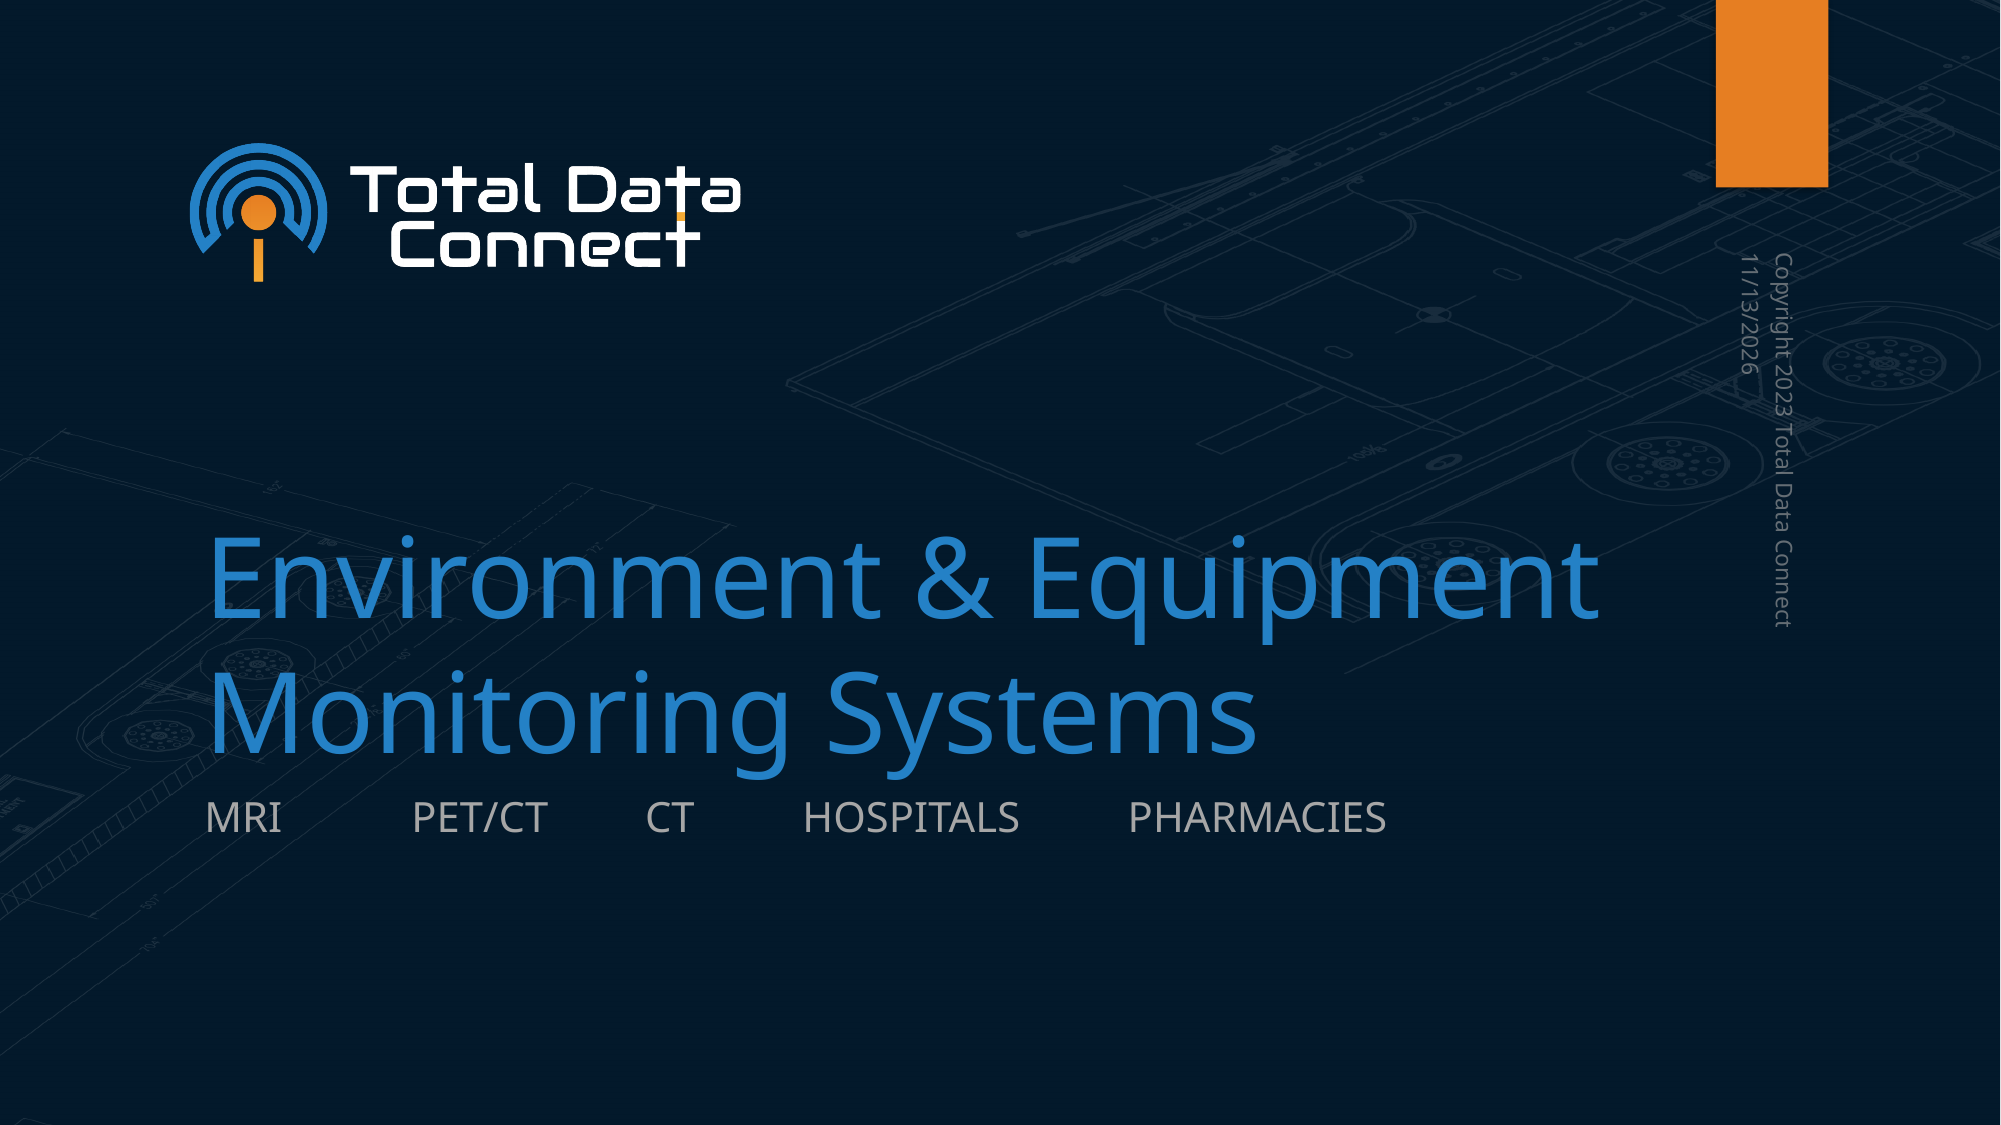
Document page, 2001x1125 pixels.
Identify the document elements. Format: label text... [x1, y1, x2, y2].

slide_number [1722, 237, 1760, 400]
subtitle MRI Pet/CT CT HOSPITALS PHARMACIES [189, 783, 1638, 925]
footer Copyright 2023 Total Data Connect [1760, 237, 1811, 871]
title Environment & Equipment Monitoring Systems [189, 237, 1638, 783]
picture [0, 0, 2001, 1125]
